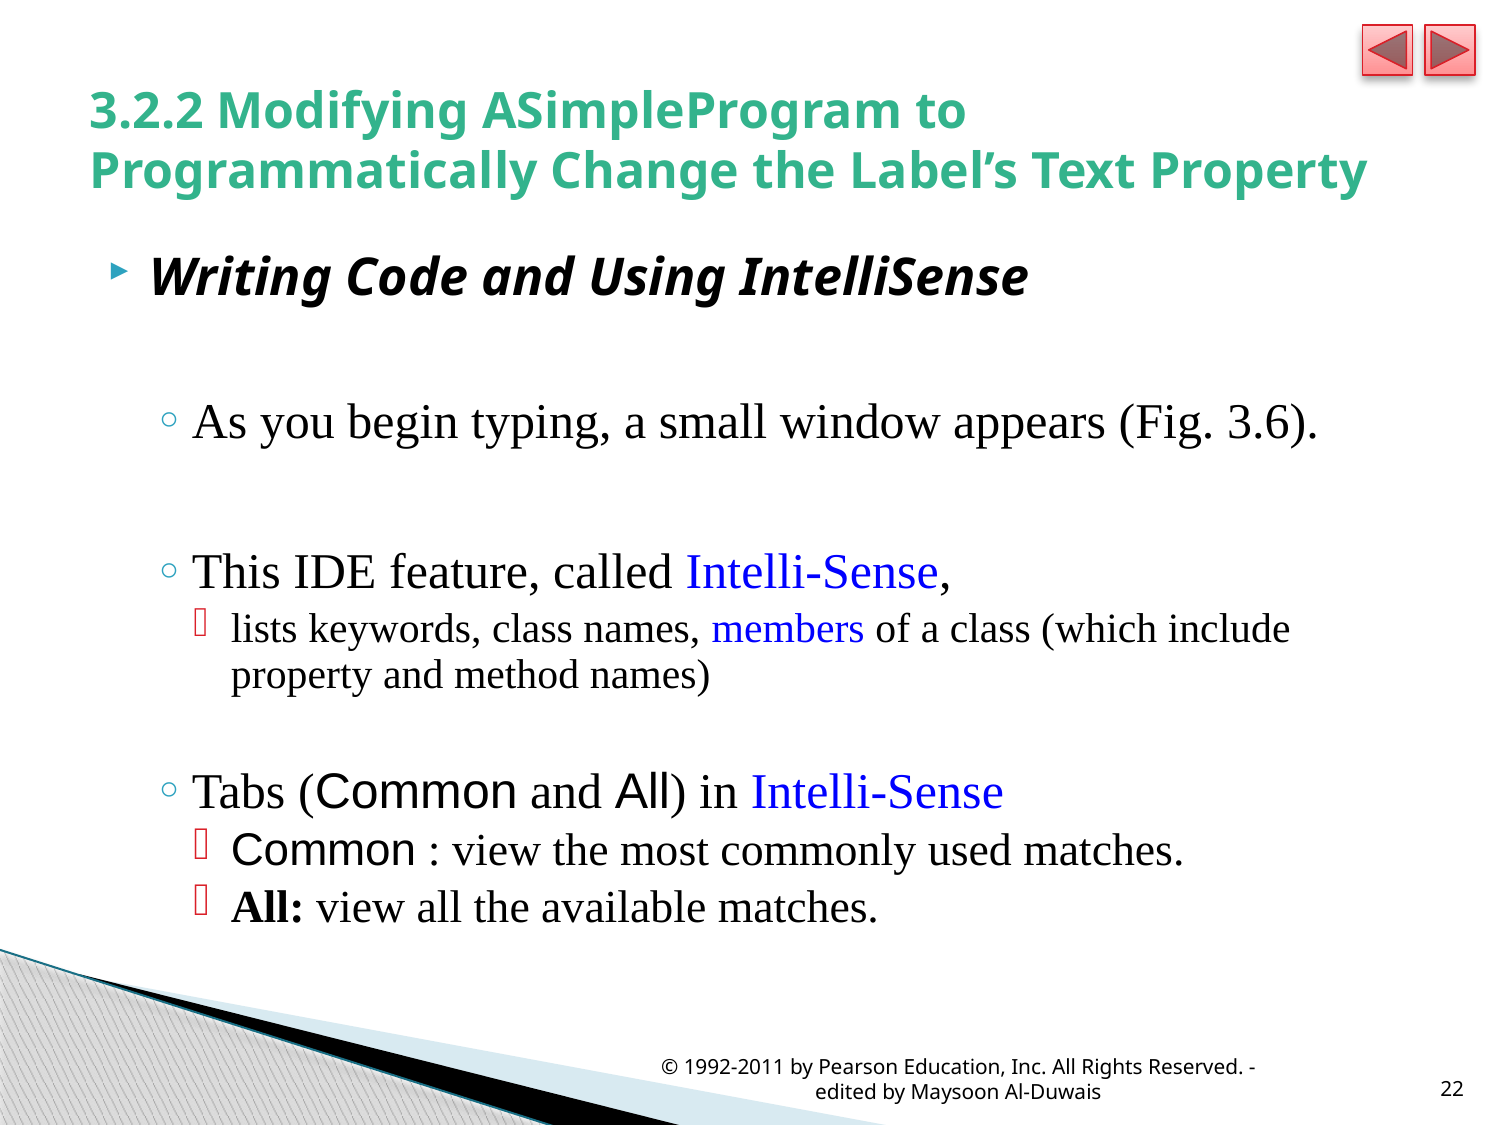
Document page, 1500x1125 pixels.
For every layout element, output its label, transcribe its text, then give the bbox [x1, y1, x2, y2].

footer © 1992-2011 by Pearson Education, Inc. All Rights Reserved. - edited by Maysoon Al-Duwais [612, 1051, 1305, 1112]
title 3.2.2 Modifying ASimpleProgram to Programmatically Change the Label’s Text Property [75, 45, 1425, 233]
list Writing Code and Using IntelliSense As you begin typing, a small window appears (Fig. 3.6). This IDE feature, called Intelli-Sense, lists keywords, class names, members of a class (which include property and method names) Tabs (Common and All) in Intelli-Sense Common : view the most commonly used matches. All: view all the available matches. [74, 242, 1426, 986]
slide_number 22 [1418, 1051, 1479, 1112]
